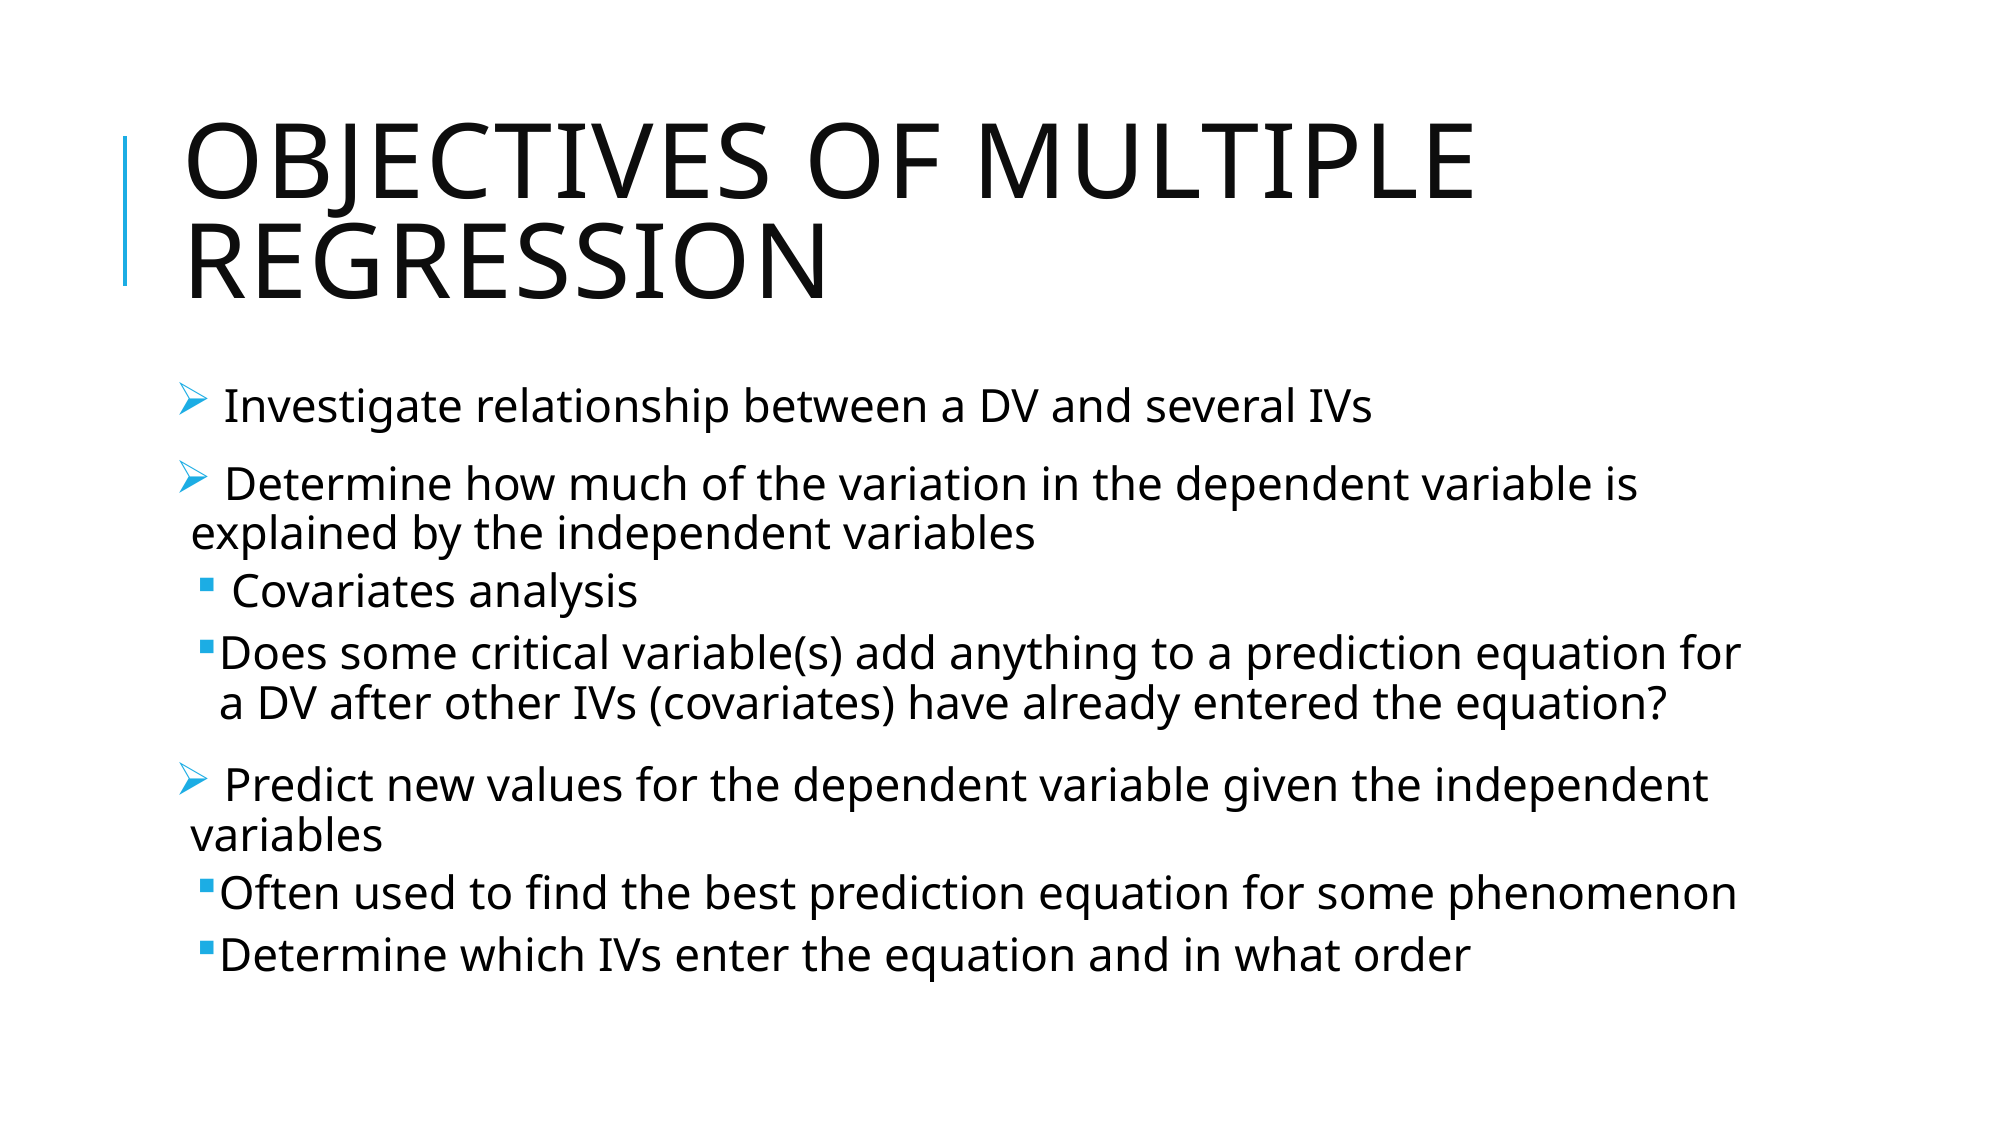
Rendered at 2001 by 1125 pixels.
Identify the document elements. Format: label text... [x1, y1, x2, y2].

list Investigate relationship between a DV and several IVs Determine how much of the variation in the dependent variable is explained by the independent variables Covariates analysis Does some critical variable(s) add anything to a prediction equation for a DV after other IVs (covariates) have already entered the equation? Predict new values for the dependent variable given the independent variables Often used to find the best prediction equation for some phenomenon Determine which IVs enter the equation and in what order [168, 375, 1763, 1035]
title Objectives of multiple regression [168, 96, 1763, 342]
